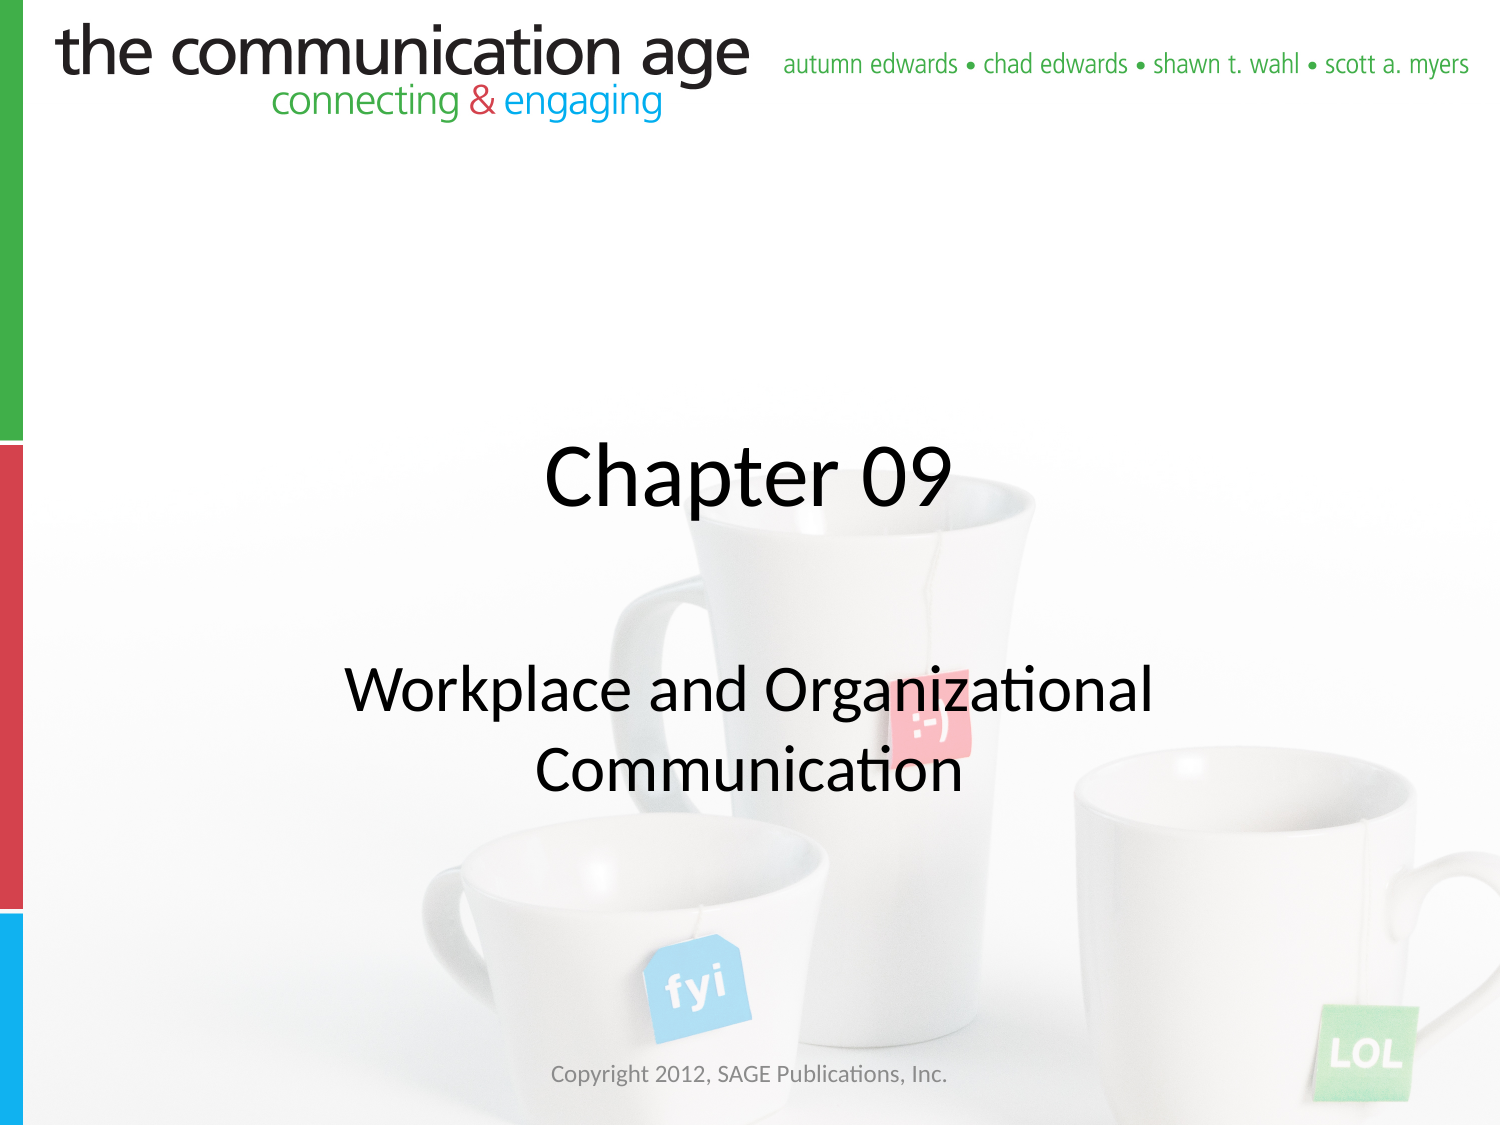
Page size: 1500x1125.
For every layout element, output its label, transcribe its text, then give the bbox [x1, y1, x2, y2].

subtitle Workplace and Organizational Communication [225, 637, 1275, 925]
title Chapter 09 [112, 349, 1388, 591]
footer Copyright 2012, SAGE Publications, Inc. [512, 1042, 988, 1103]
picture [0, 0, 1500, 1125]
